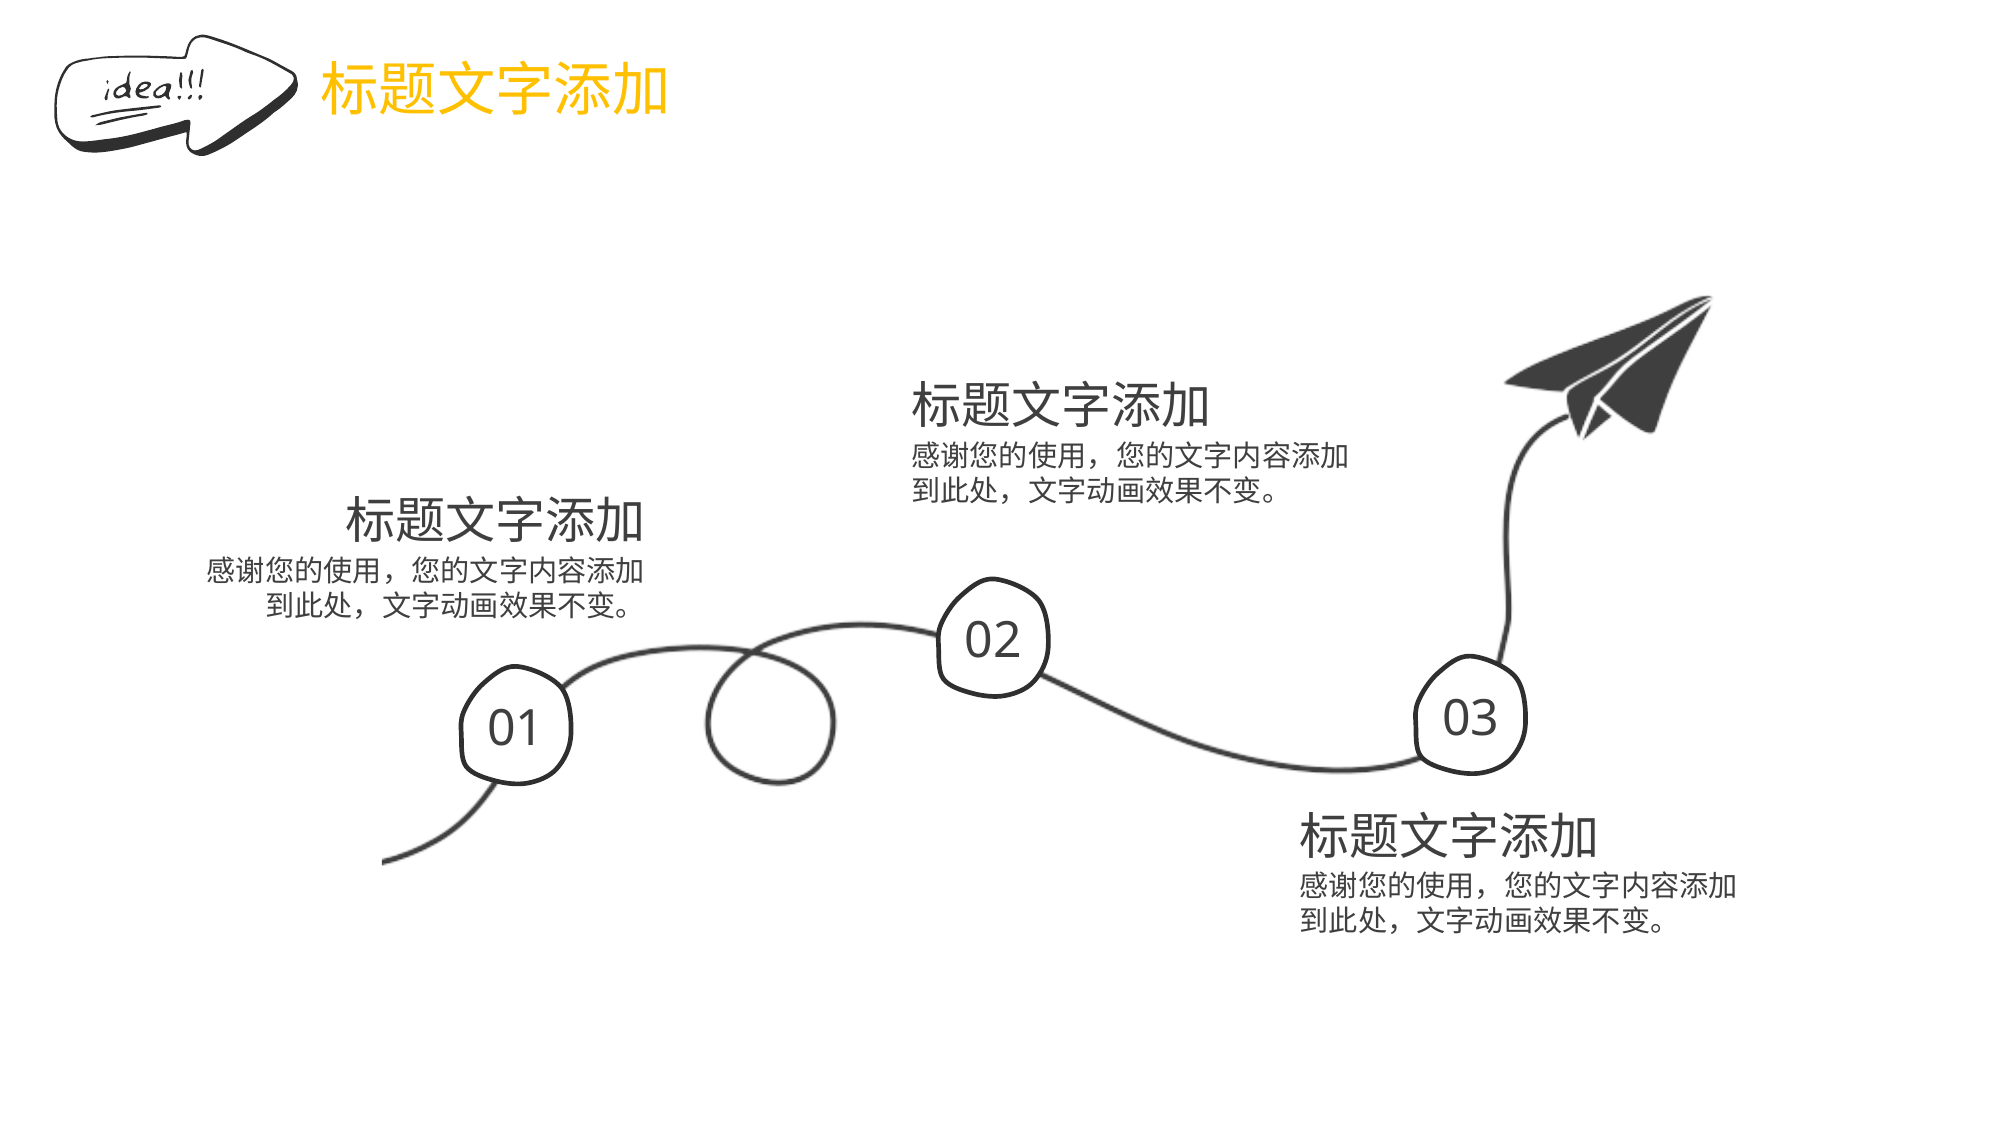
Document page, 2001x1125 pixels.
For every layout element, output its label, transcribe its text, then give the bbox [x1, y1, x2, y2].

text_box 标题文字添加 [306, 44, 749, 130]
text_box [178, 481, 661, 631]
picture [381, 210, 1715, 872]
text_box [1284, 797, 1767, 947]
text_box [896, 366, 1378, 516]
text_box [54, 34, 298, 157]
